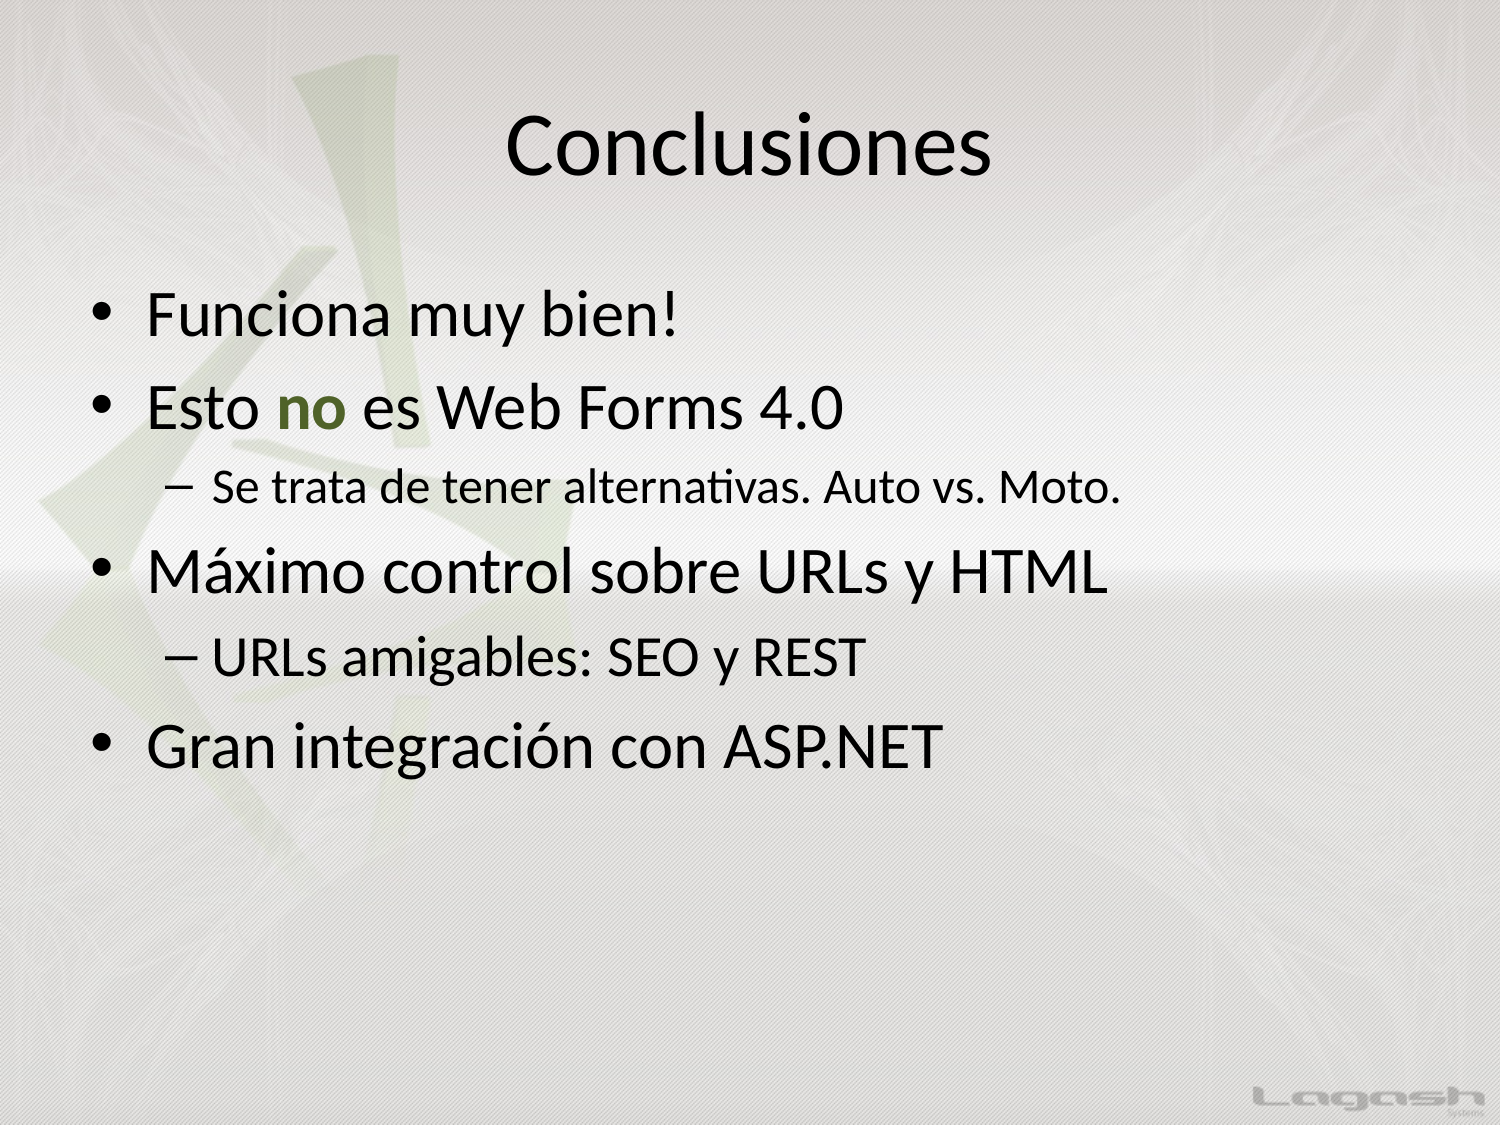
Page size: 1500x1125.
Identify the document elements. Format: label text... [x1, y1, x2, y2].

title Conclusiones [75, 45, 1425, 233]
picture [0, 0, 1500, 1125]
list Funciona muy bien! Esto no es Web Forms 4.0 Se trata de tener alternativas. Auto vs. Moto. Máximo control sobre URLs y HTML URLs amigables: SEO y REST Gran integración con ASP.NET [75, 262, 1425, 1067]
